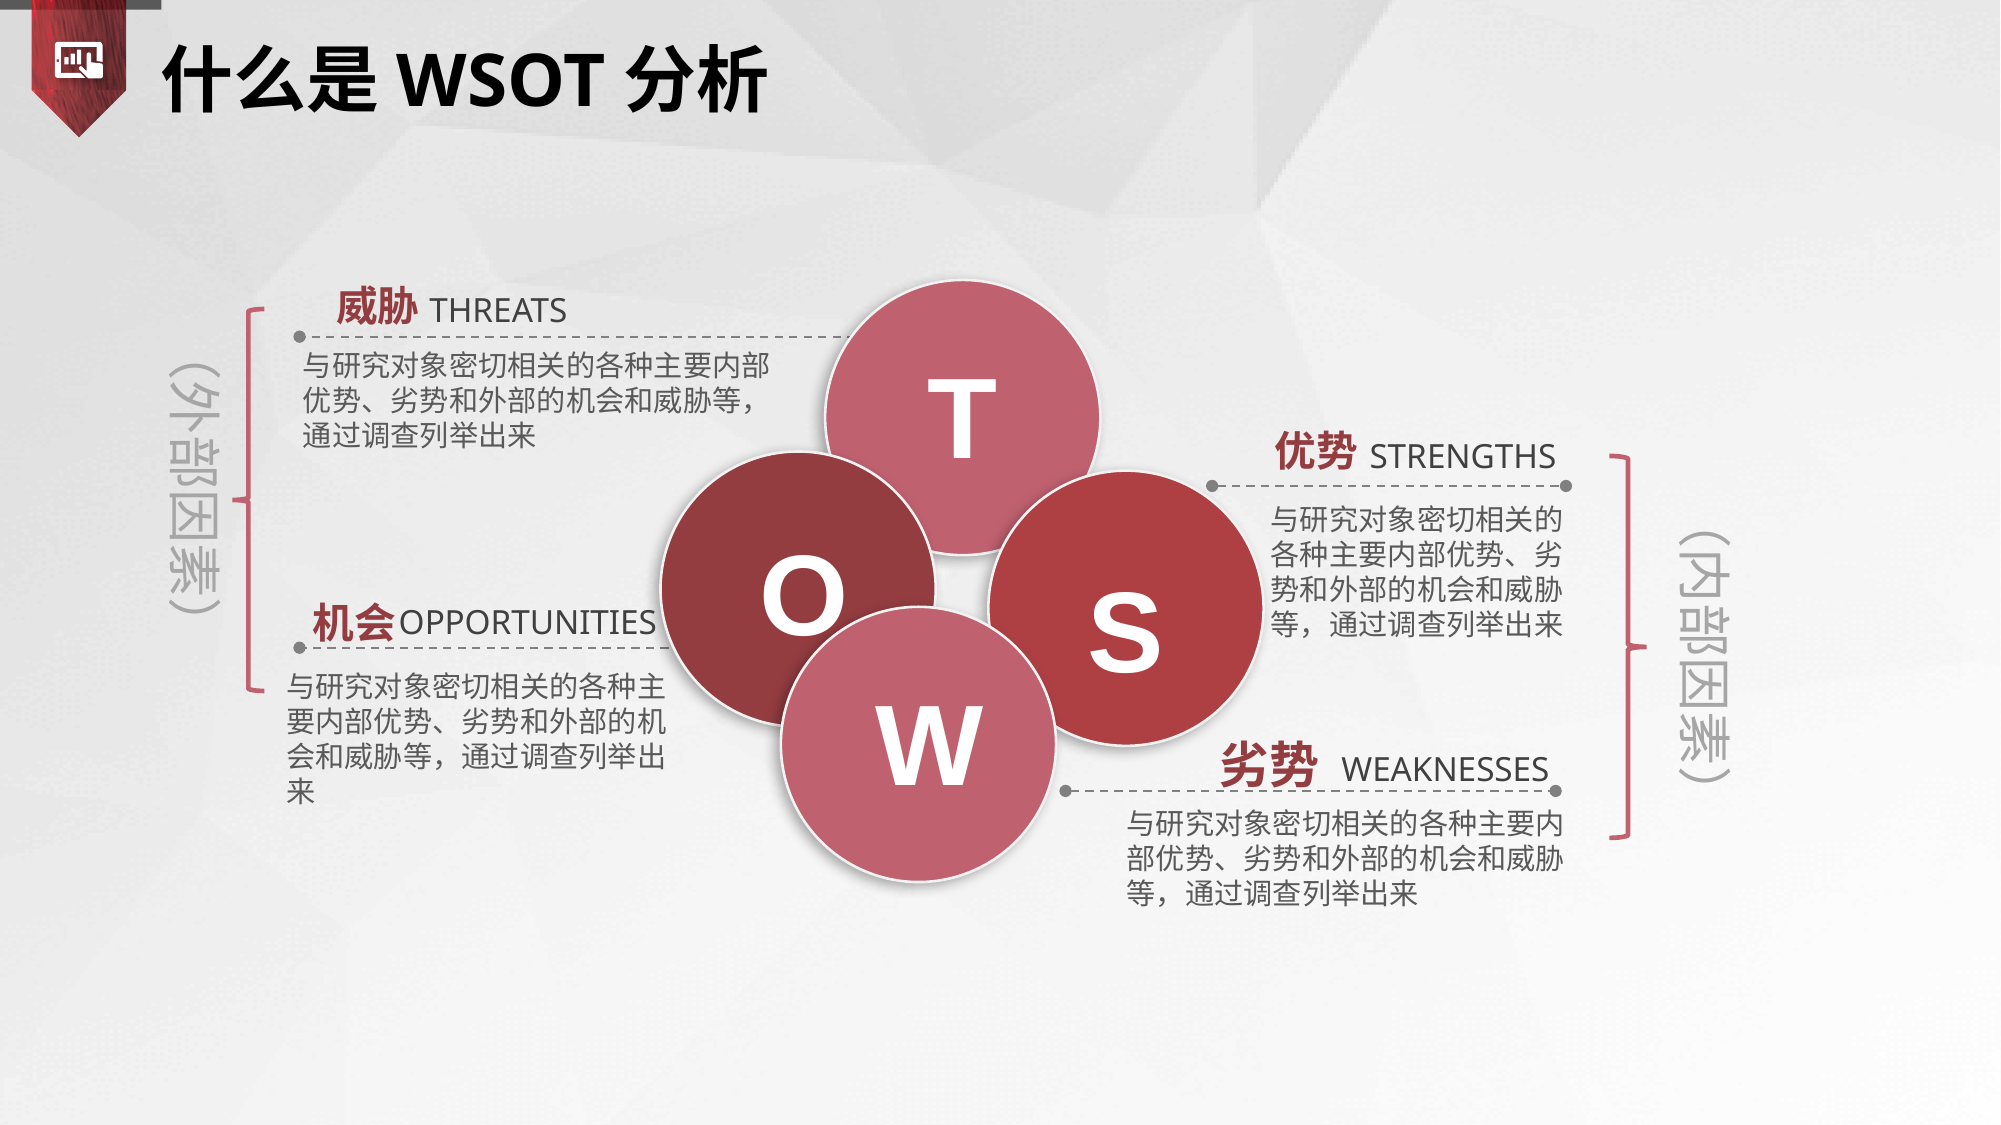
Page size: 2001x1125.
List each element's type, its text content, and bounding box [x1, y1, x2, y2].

text_box 机会 [297, 589, 418, 655]
text_box [1609, 455, 1647, 839]
text_box STRENGTHS [1354, 427, 1572, 483]
text_box [1025, 469, 1259, 747]
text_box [660, 336, 1012, 727]
text_box [232, 308, 265, 692]
text_box 劣势 [1204, 726, 1335, 797]
text_box [293, 330, 321, 340]
text_box [850, 278, 1102, 513]
text_box OPPORTUNITIES [383, 594, 660, 649]
text_box WEAKNESSES [1326, 741, 1565, 796]
text_box [1205, 479, 1573, 493]
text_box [744, 513, 1056, 882]
text_box 优势 [1260, 417, 1374, 483]
picture [0, 0, 2001, 1125]
text_box （外部因素） [139, 317, 236, 662]
text_box 与研究对象密切相关的各种主要内部优势、劣势和外部的机会和威胁等，通过调查列举出来 [288, 340, 660, 460]
text_box 威胁 [321, 272, 435, 337]
text_box S [1073, 550, 1180, 703]
text_box 与研究对象密切相关的各种主要内部优势、劣势和外部的机会和威胁等，通过调查列举出来 [1256, 493, 1603, 649]
text_box THREATS [414, 281, 583, 337]
text_box 与研究对象密切相关的各种主要内部优势、劣势和外部的机会和威胁等，通过调查列举出来 [1111, 797, 1582, 918]
text_box （内部因素） [1650, 485, 1747, 830]
text_box [1059, 784, 1204, 798]
text_box [293, 642, 297, 654]
text_box 与研究对象密切相关的各种主要内部优势、劣势和外部的机会和威胁等，通过调查列举出来 [271, 661, 703, 816]
